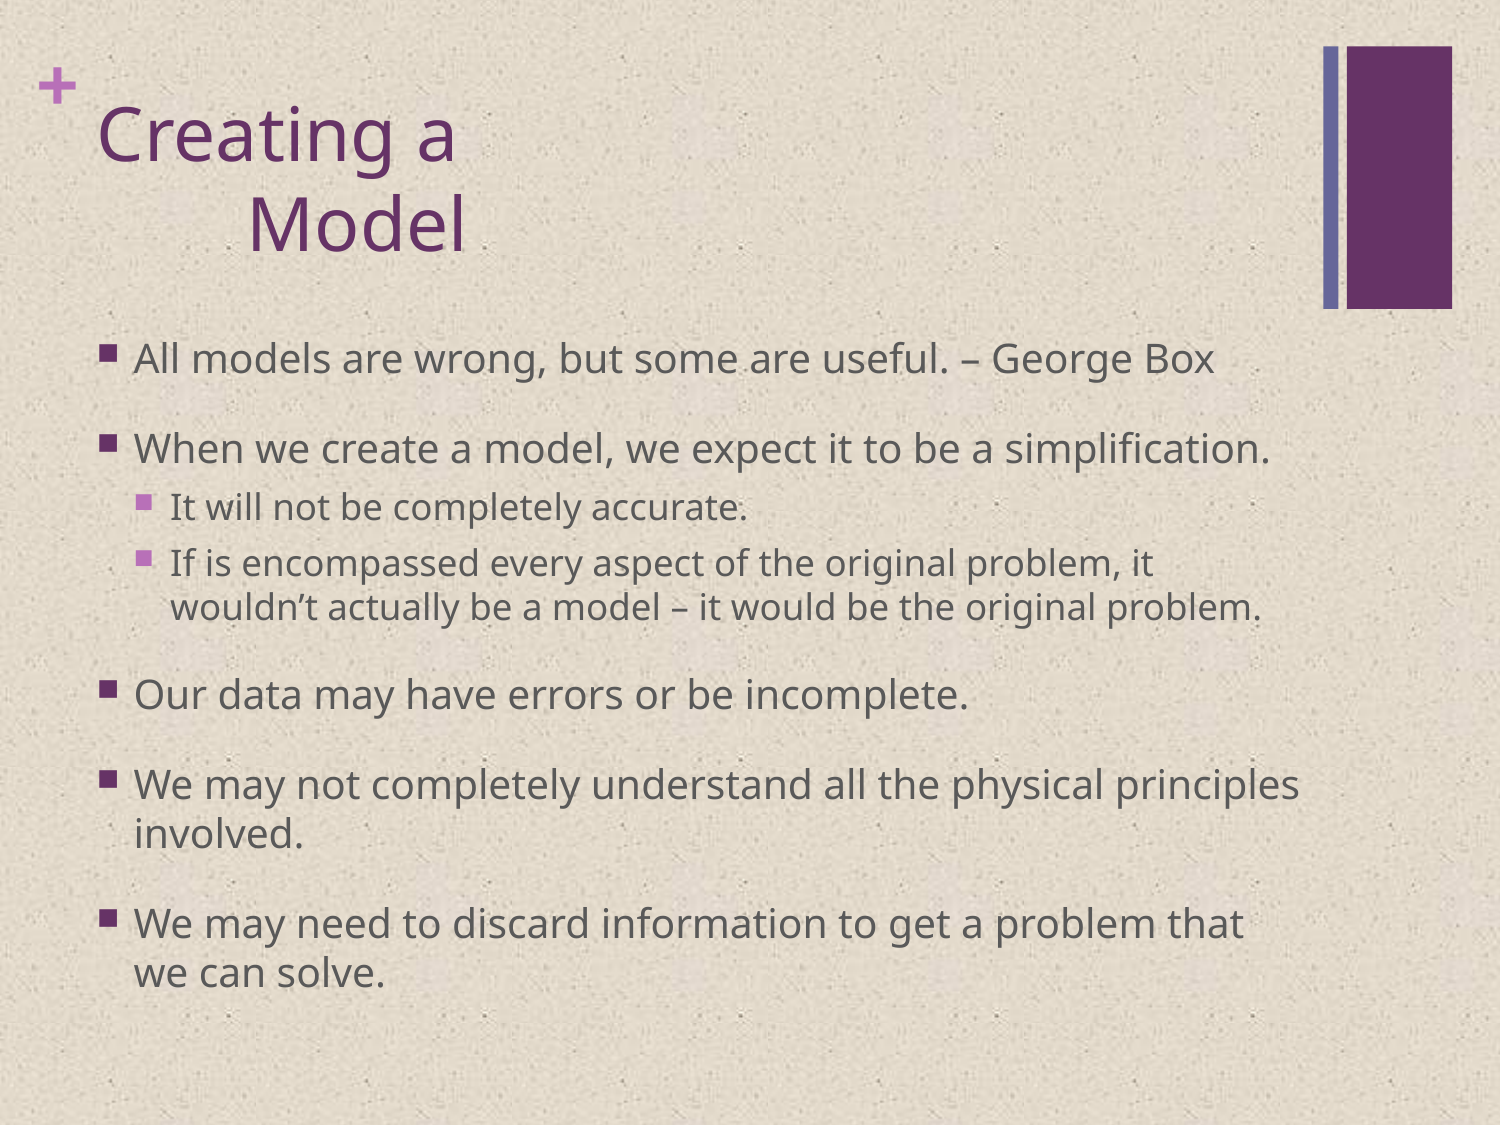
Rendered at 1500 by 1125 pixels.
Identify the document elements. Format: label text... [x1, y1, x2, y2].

list All models are wrong, but some are useful. – George Box When we create a model, we expect it to be a simplification. It will not be completely accurate. If is encompassed every aspect of the original problem, it wouldn’t actually be a model – it would be the original problem. Our data may have errors or be incomplete. We may not completely understand all the physical principles involved. We may need to discard information to get a problem that we can solve. [81, 324, 1322, 1005]
title Creating a Model [81, 79, 1322, 263]
picture [0, 0, 1500, 1125]
